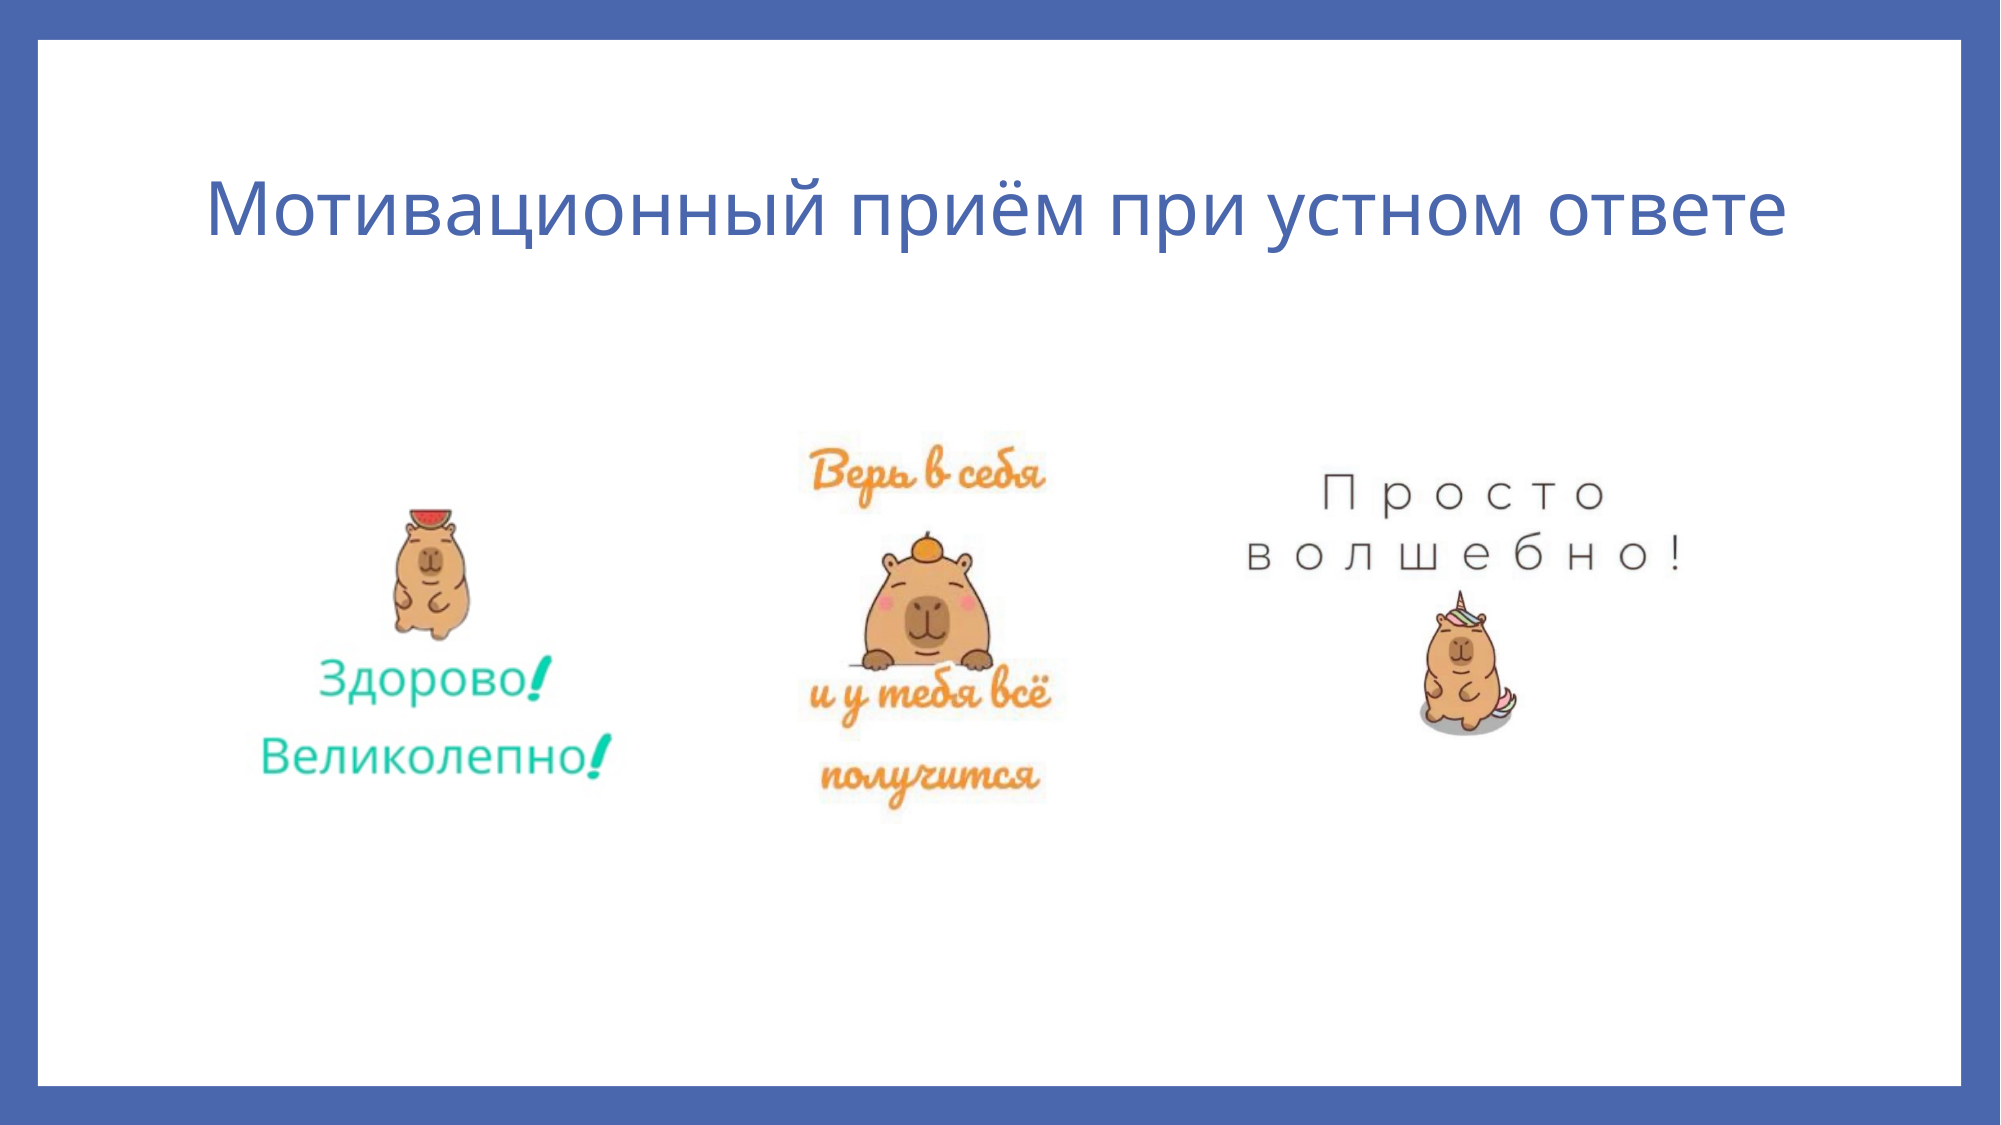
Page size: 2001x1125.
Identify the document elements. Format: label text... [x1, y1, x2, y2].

picture [694, 387, 1159, 831]
title Мотивационный приём при устном ответе [187, 99, 1808, 323]
picture [238, 418, 648, 831]
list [1219, 418, 1717, 910]
